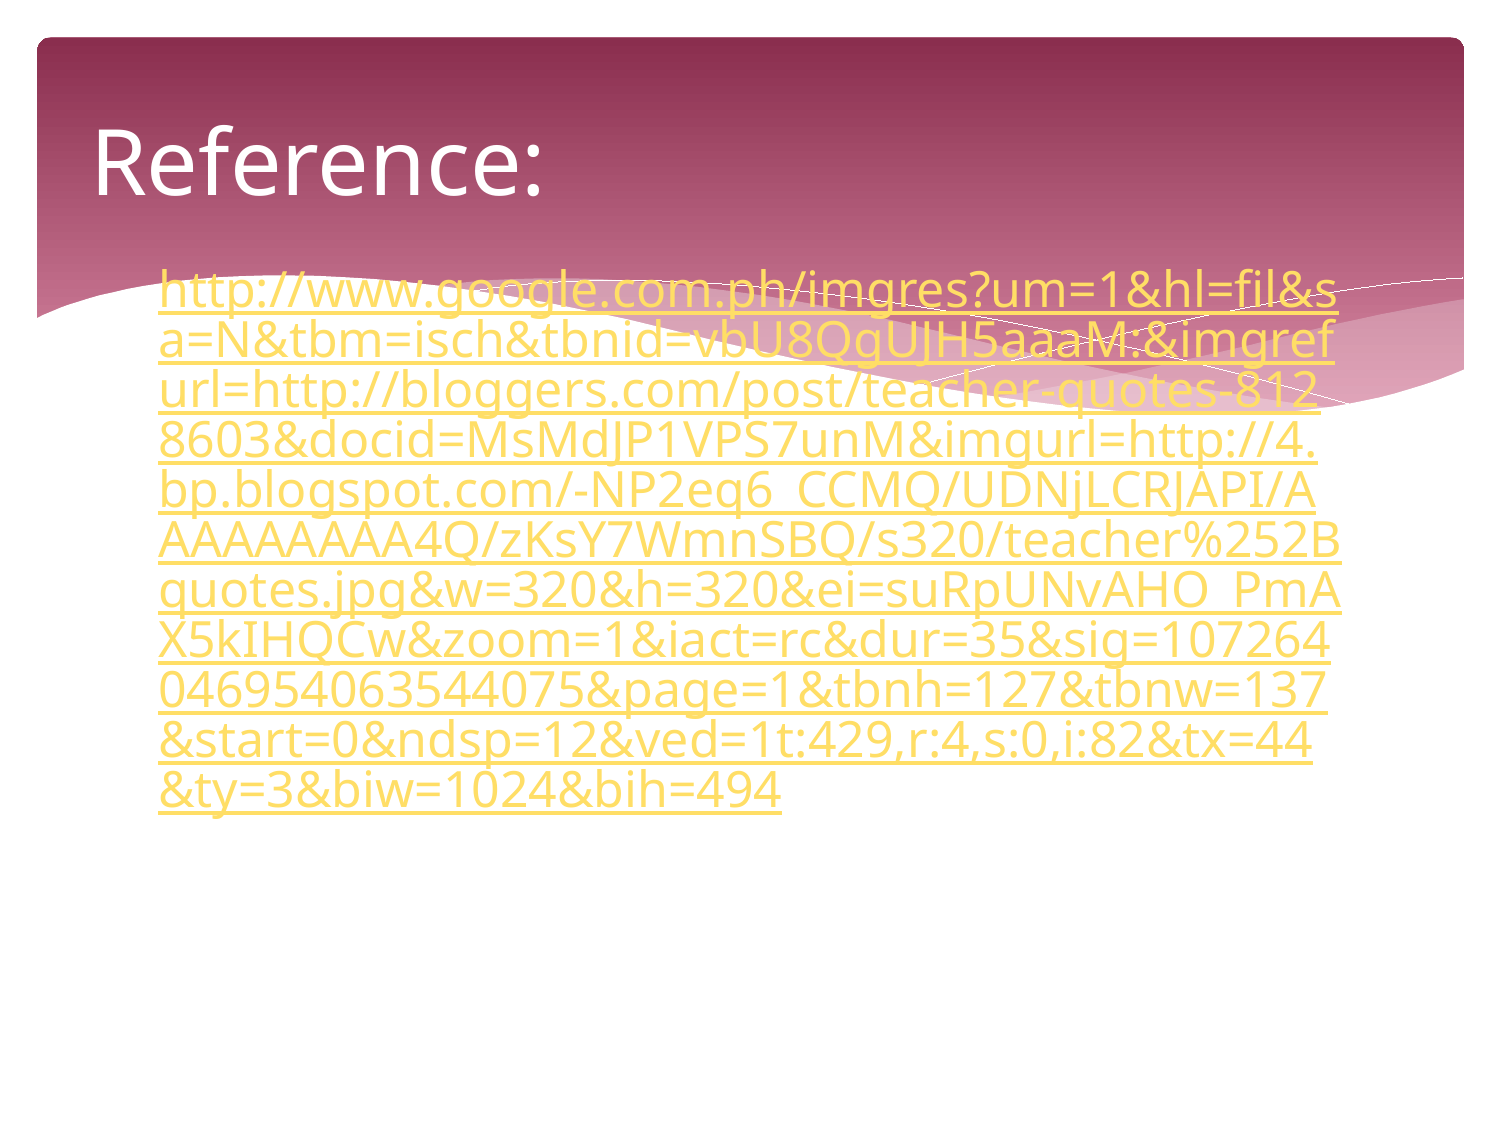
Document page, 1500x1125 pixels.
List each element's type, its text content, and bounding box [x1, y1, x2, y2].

title Reference: [75, 55, 1425, 261]
list http://www.google.com.ph/imgres?um=1&hl=fil&sa=N&tbm=isch&tbnid=vbU8QgUJH5aaaM:&imgrefurl=http://bloggers.com/post/teacher-quotes-8128603&docid=MsMdJP1VPS7unM&imgurl=http://4.bp.blogspot.com/-NP2eq6_CCMQ/UDNjLCRJAPI/AAAAAAAAA4Q/zKsY7WmnSBQ/s320/teacher%252Bquotes.jpg&w=320&h=320&ei=suRpUNvAHO_PmAX5kIHQCw&zoom=1&iact=rc&dur=35&sig=107264046954063544075&page=1&tbnh=127&tbnw=137&start=0&ndsp=12&ved=1t:429,r:4,s:0,i:82&tx=44&ty=3&biw=1024&bih=494 [143, 261, 1359, 1005]
